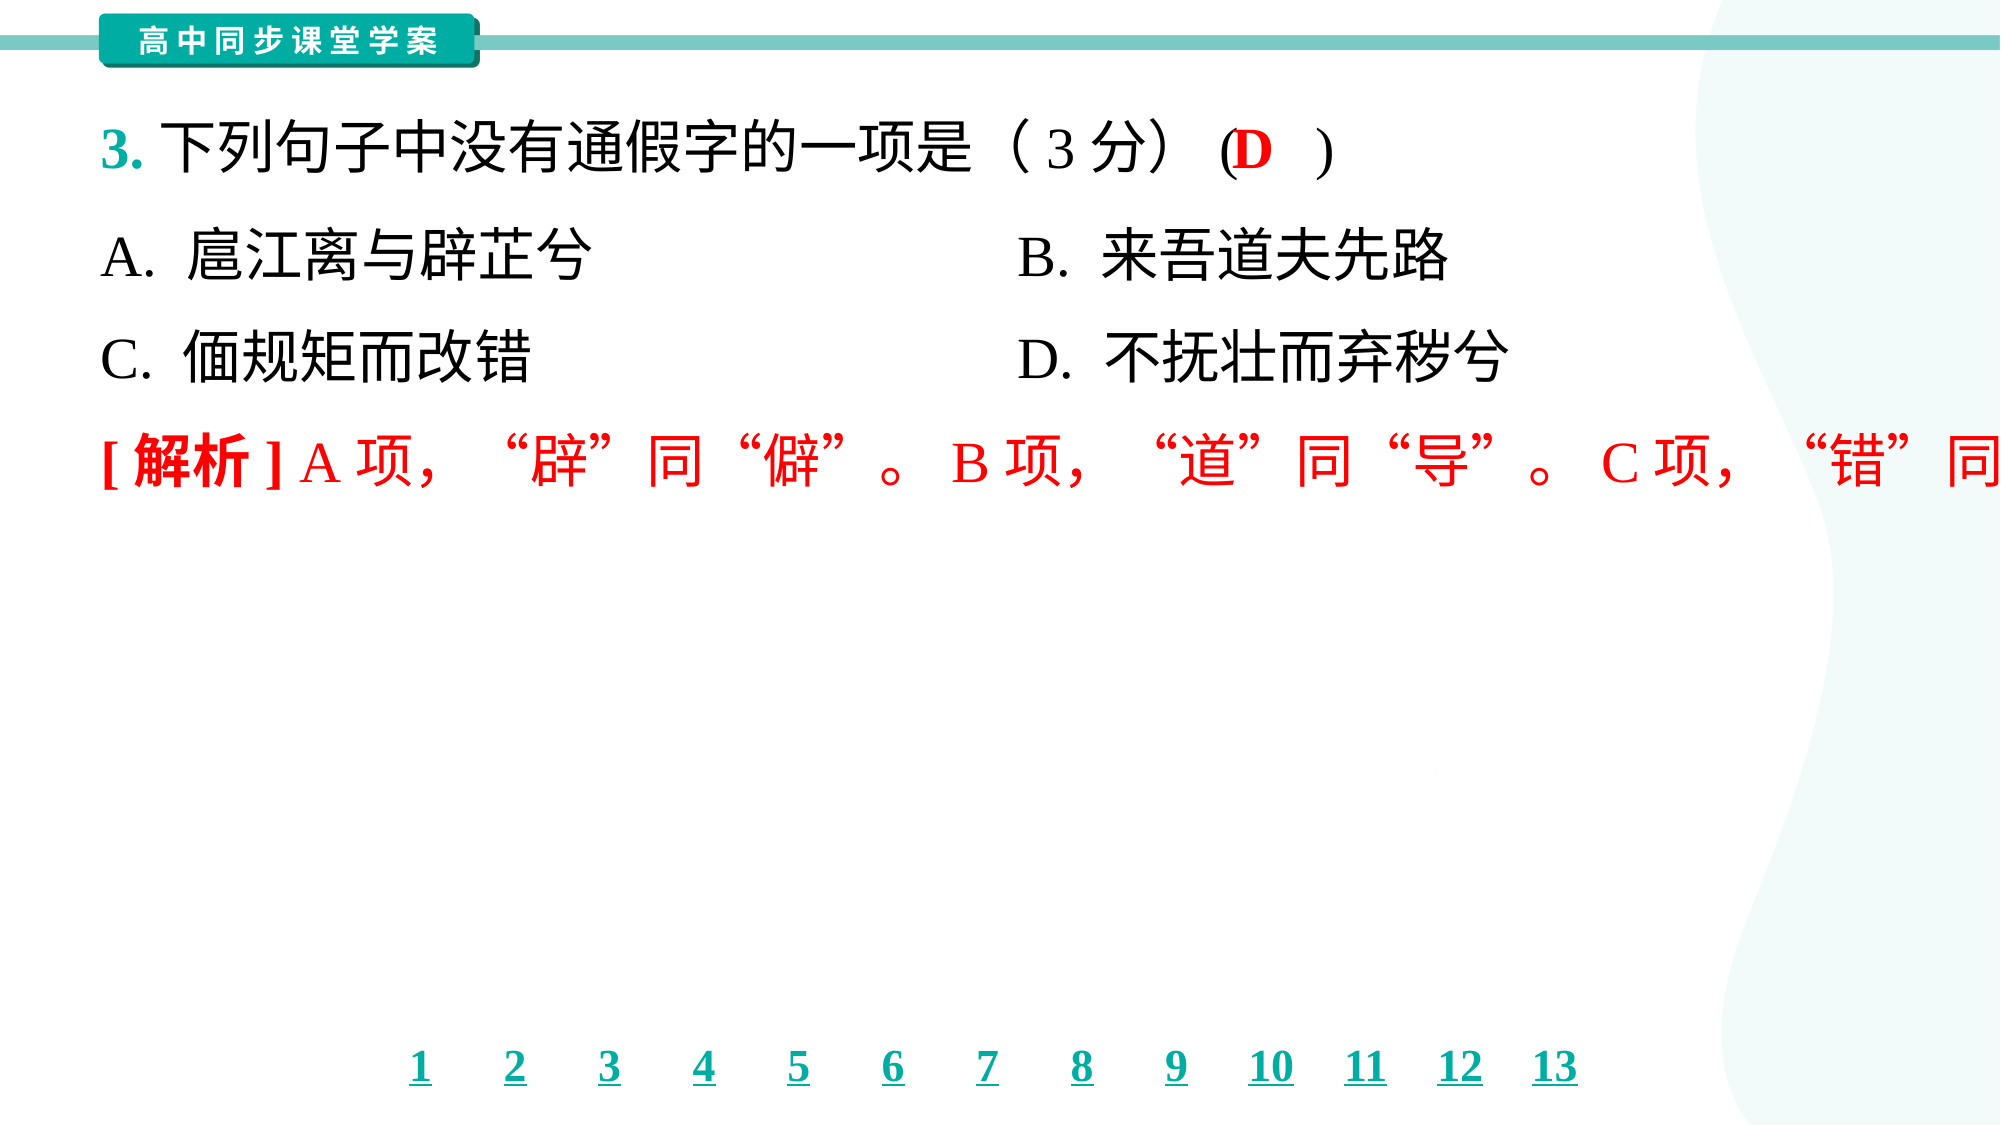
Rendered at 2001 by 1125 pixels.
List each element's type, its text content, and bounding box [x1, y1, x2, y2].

picture [0, 0, 2000, 1125]
text_box 3.下列句子中没有通假字的一项是（3分）( ) [100, 76, 1210, 169]
text_box A. 扈江离与辟芷兮 B. 来吾道夫先路 C. 偭规矩而改错 D. 不抚壮而弃秽兮 [100, 182, 1899, 380]
text_box 3.下列句子中没有通假字的一项是（3分）( ) [1296, 76, 1899, 169]
text_box D [1210, 75, 1296, 169]
text_box [解析] A项，“辟”同“僻”。B项，“道”同“导”。C项，“错”同“措”。 [100, 390, 1899, 483]
